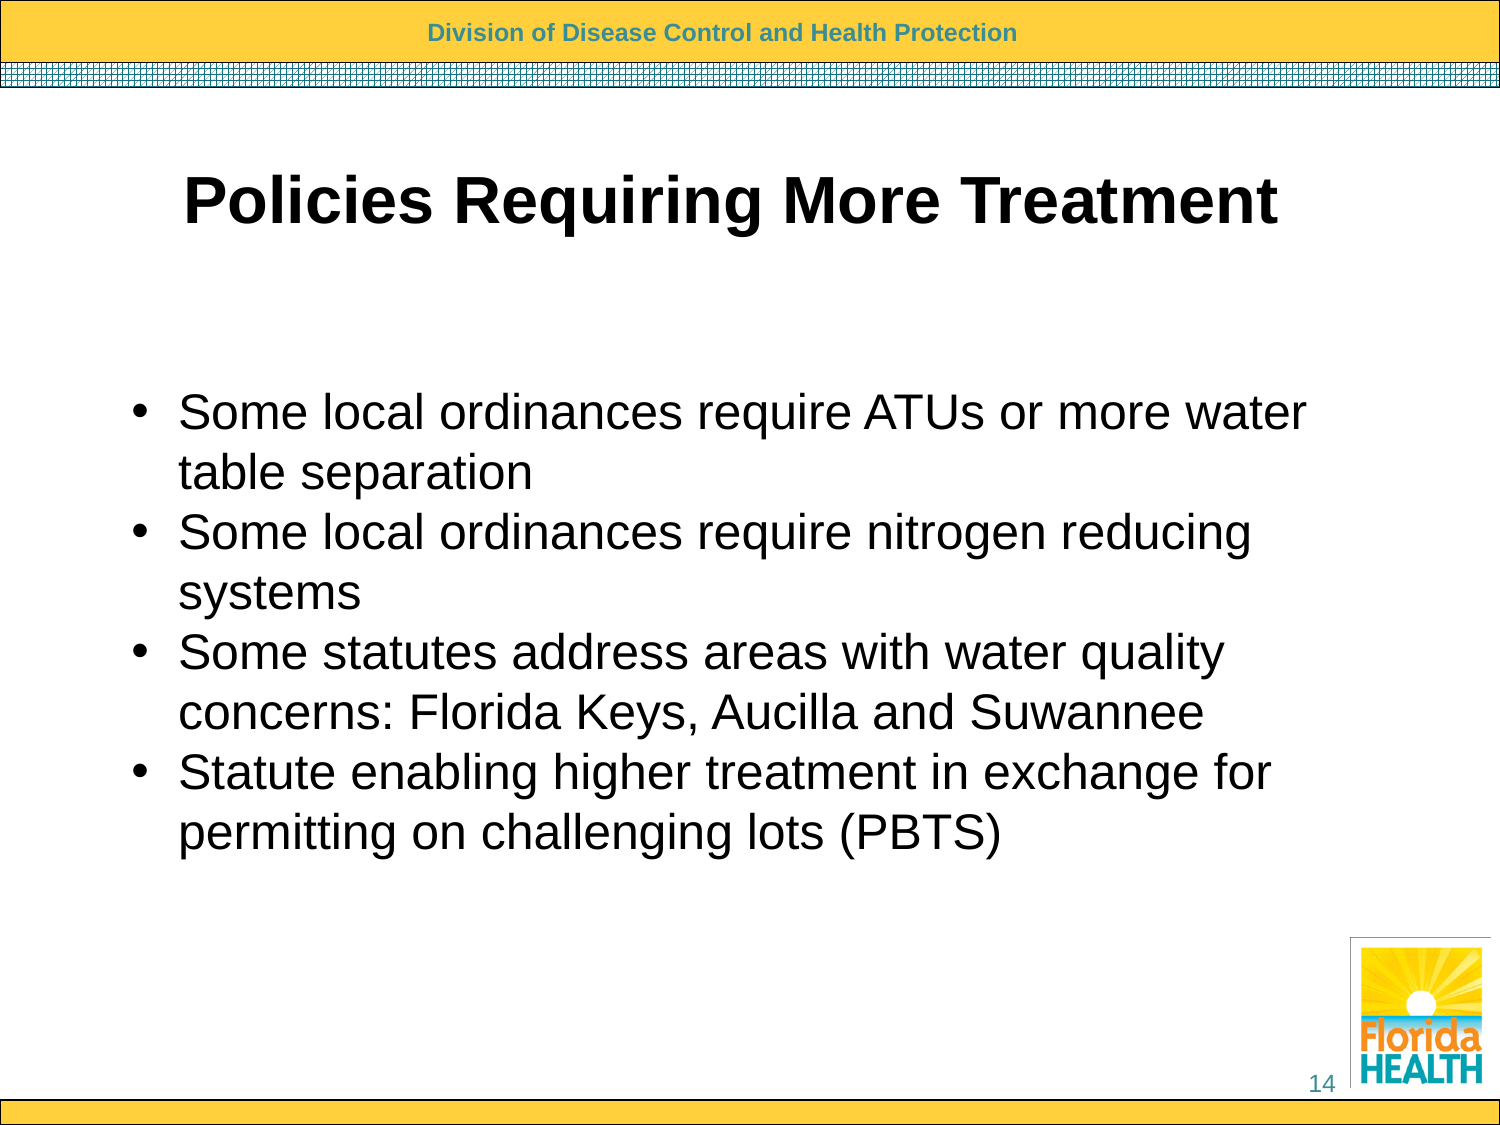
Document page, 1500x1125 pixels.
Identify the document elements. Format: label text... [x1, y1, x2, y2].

picture [1350, 937, 1491, 1088]
text_box Some local ordinances require ATUs or more water table separation Some local ordinances require nitrogen reducing systems Some statutes address areas with water quality concerns: Florida Keys, Aucilla and Suwannee Statute enabling higher treatment in exchange for permitting on challenging lots (PBTS) [41, 312, 1388, 868]
text_box Policies Requiring More Treatment [24, 149, 1457, 250]
